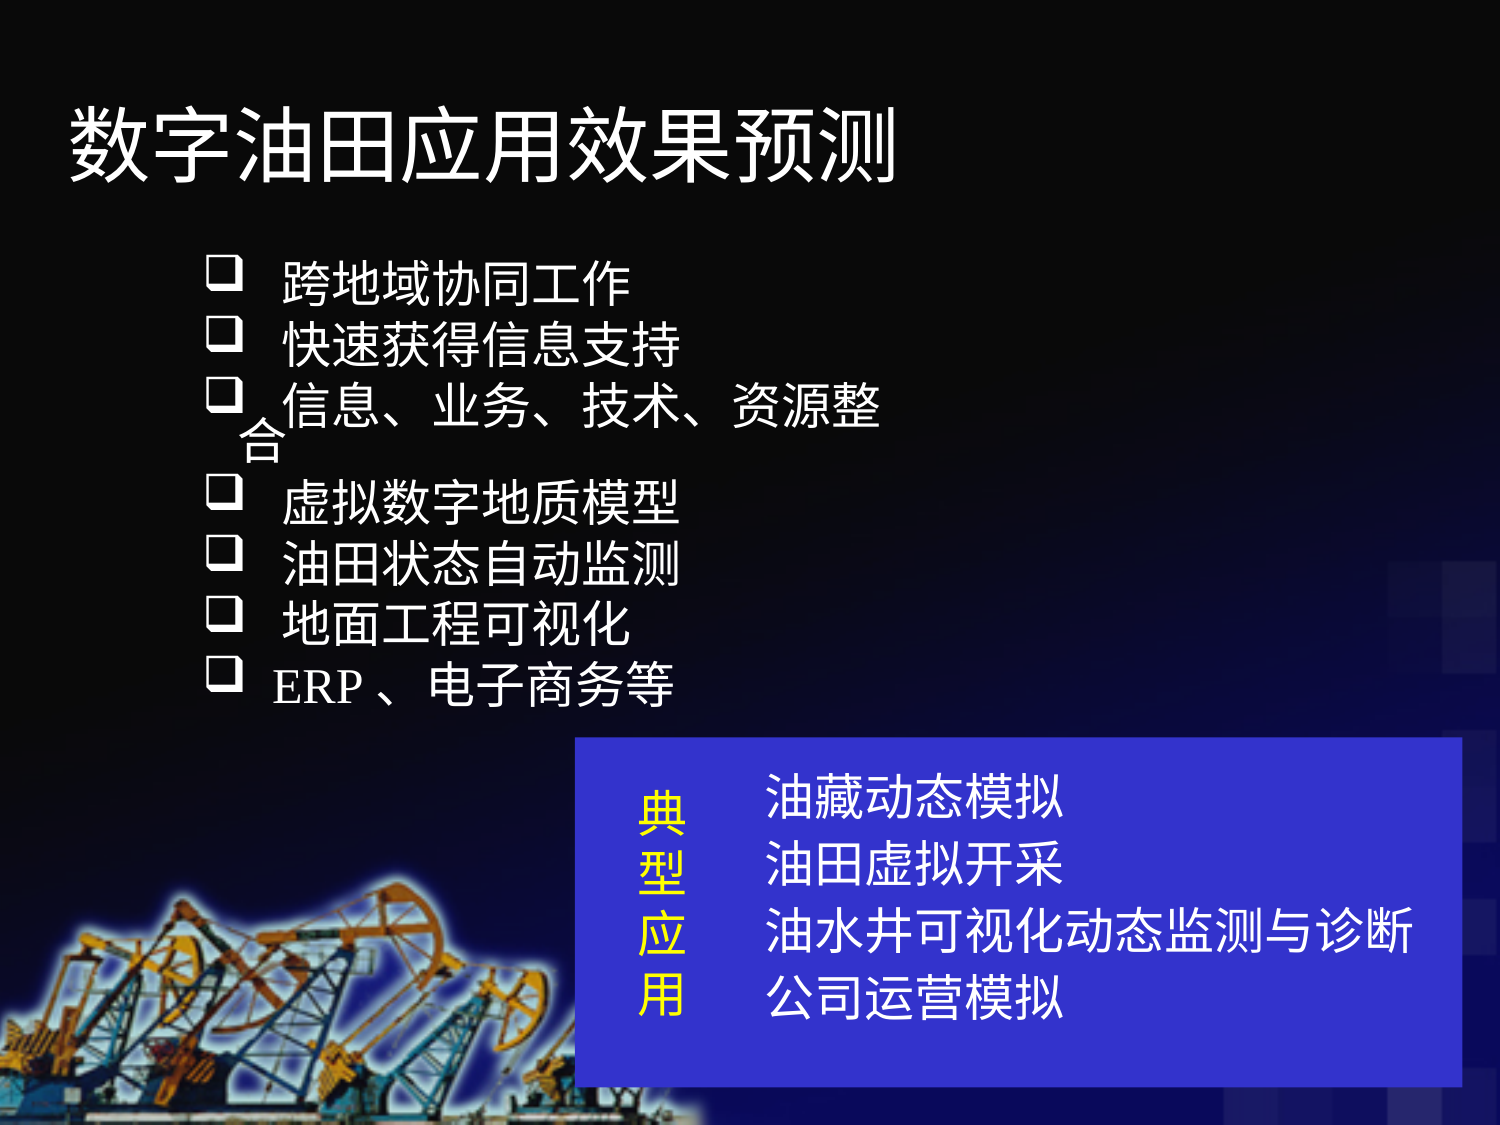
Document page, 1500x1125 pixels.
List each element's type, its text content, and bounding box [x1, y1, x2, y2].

text_box 典型应用 [600, 774, 725, 1030]
text_box 跨地域协同工作 快速获得信息支持 信息、业务、技术、资源整合 虚拟数字地质模型 油田状态自动监测 地面工程可视化 ERP、电子商务等 [187, 266, 938, 719]
picture [0, 0, 1500, 1125]
text_box [574, 737, 1463, 1088]
text_box 油藏动态模拟 油田虚拟开采 油水井可视化动态监测与诊断 公司运营模拟 [749, 774, 1500, 1033]
text_box 数字油田应用效果预测 [52, 104, 1038, 200]
